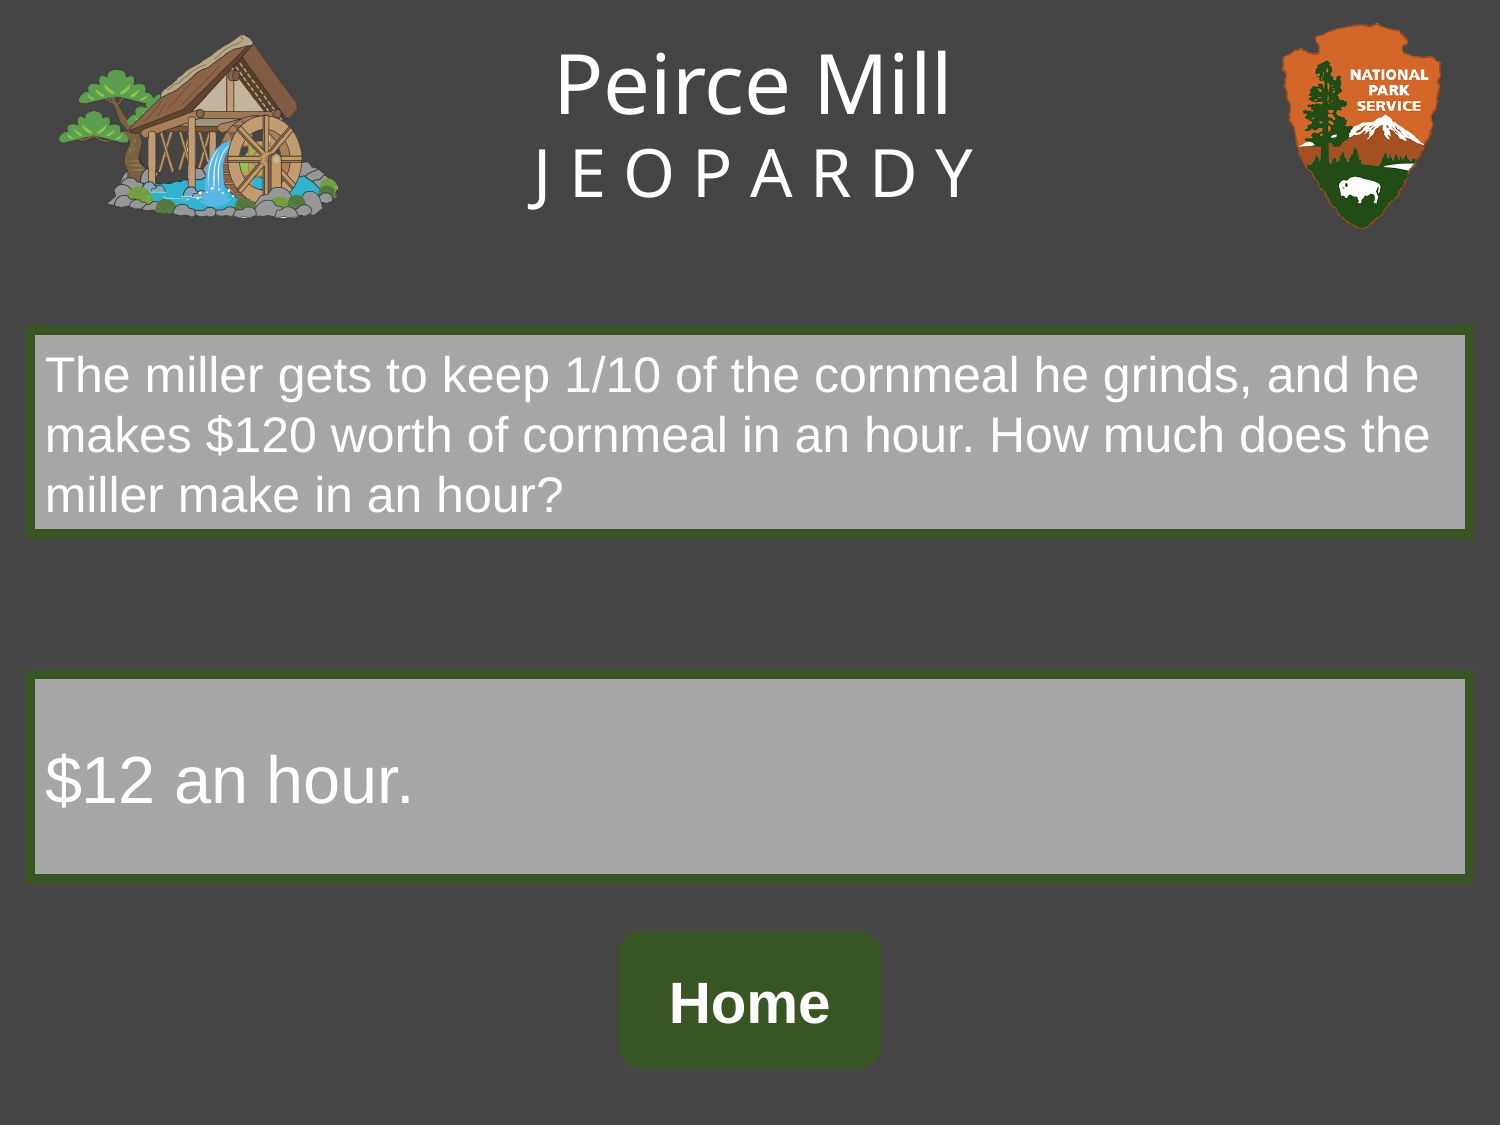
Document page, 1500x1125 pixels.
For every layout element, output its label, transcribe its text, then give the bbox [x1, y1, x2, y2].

text_box The miller gets to keep 1/10 of the cornmeal he grinds, and he makes $120 worth of cornmeal in an hour. How much does the miller make in an hour? [30, 329, 1470, 535]
picture [1282, 23, 1441, 229]
text_box Peirce Mill J E O P A R D Y [485, 23, 1023, 219]
text_box Home [617, 929, 883, 1070]
picture [58, 34, 338, 218]
text_box $12 an hour. [30, 674, 1470, 879]
